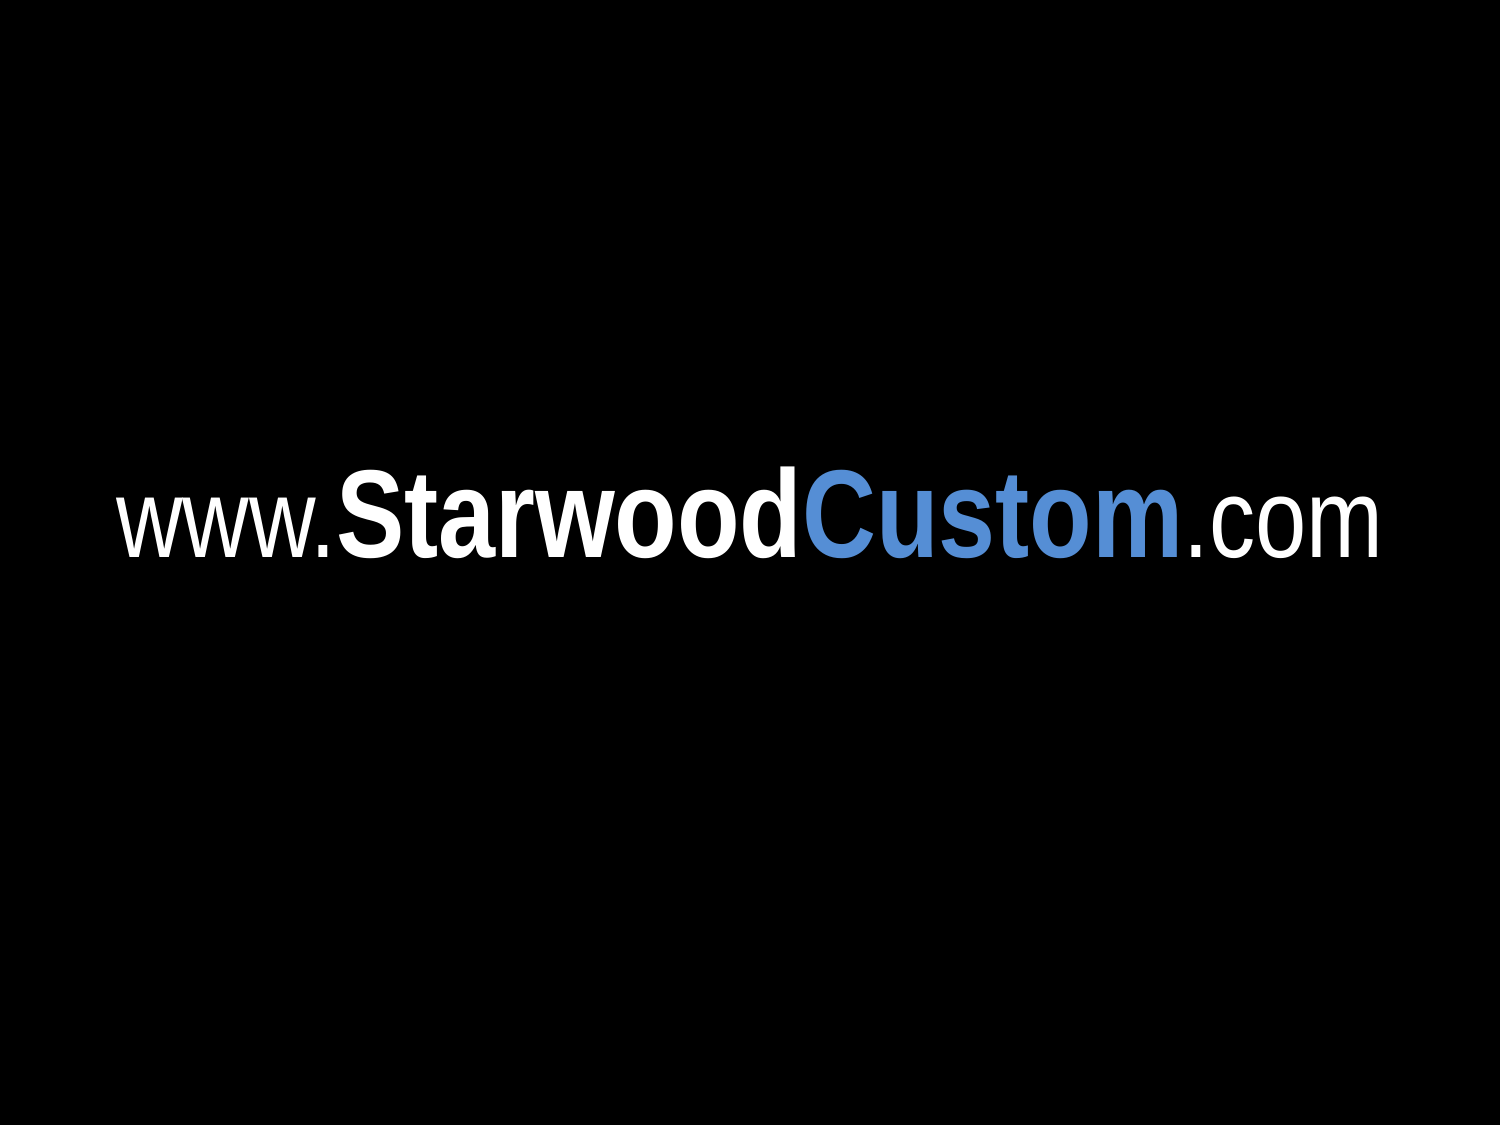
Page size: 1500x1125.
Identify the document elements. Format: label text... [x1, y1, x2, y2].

text_box www.StarwoodCustom.com [0, 424, 1500, 590]
